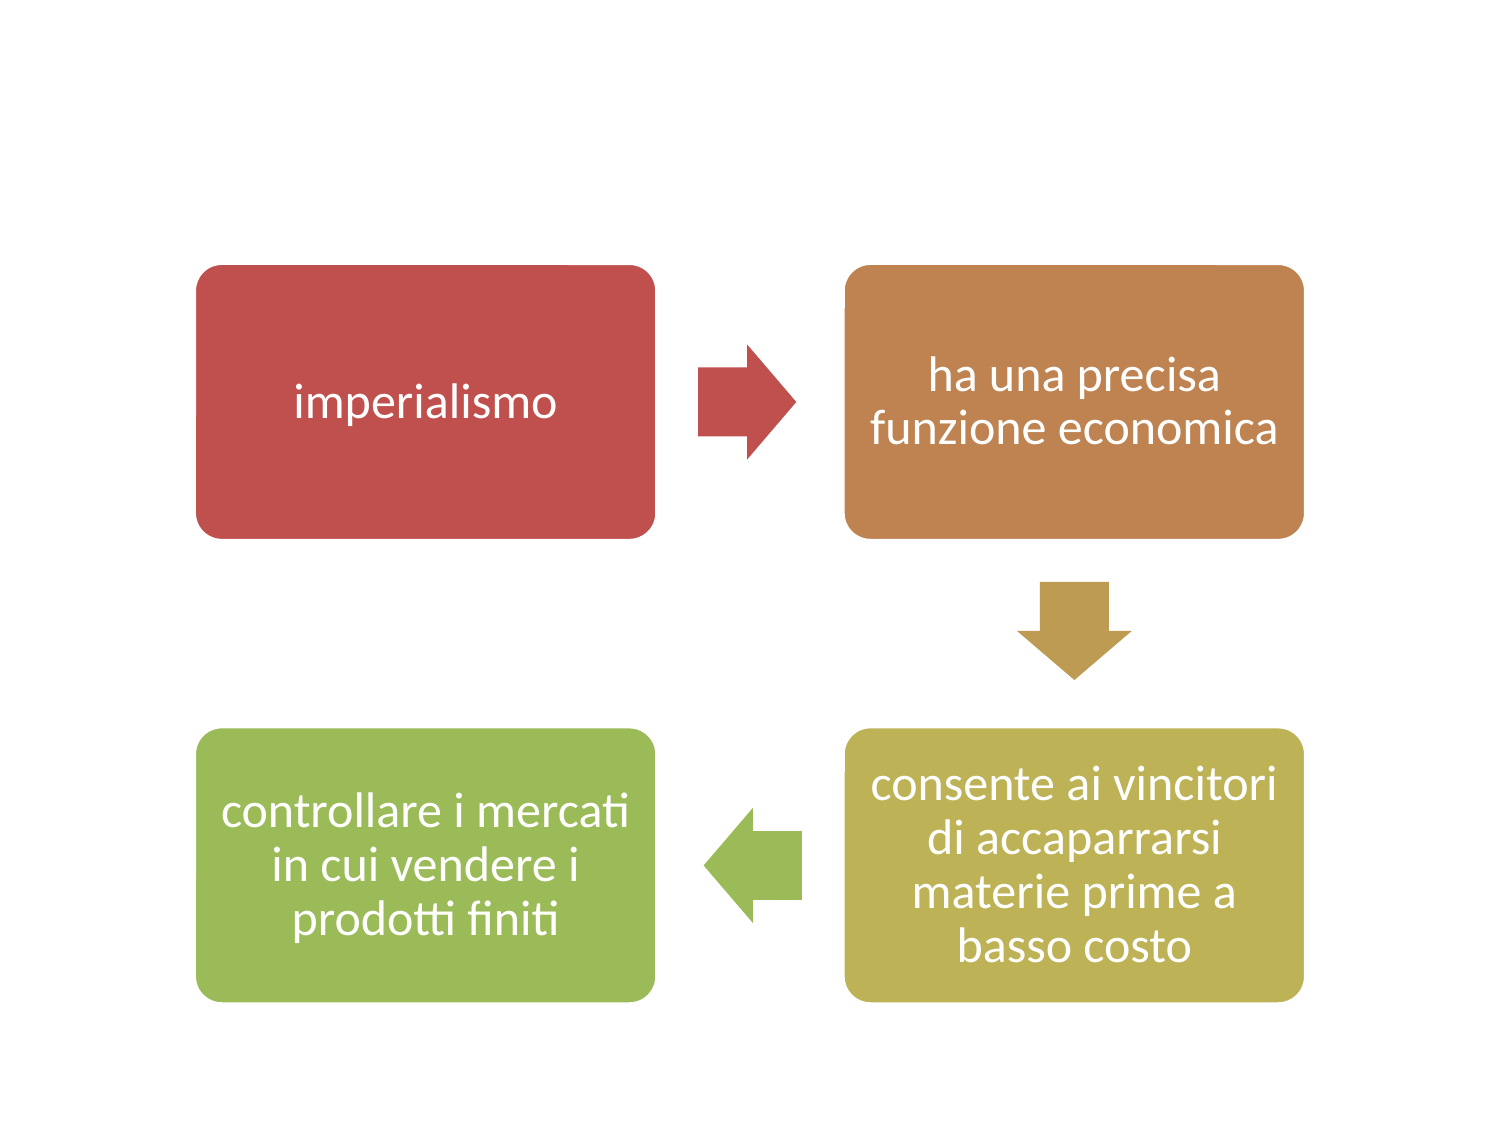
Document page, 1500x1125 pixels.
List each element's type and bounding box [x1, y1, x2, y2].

list [74, 262, 1426, 1006]
